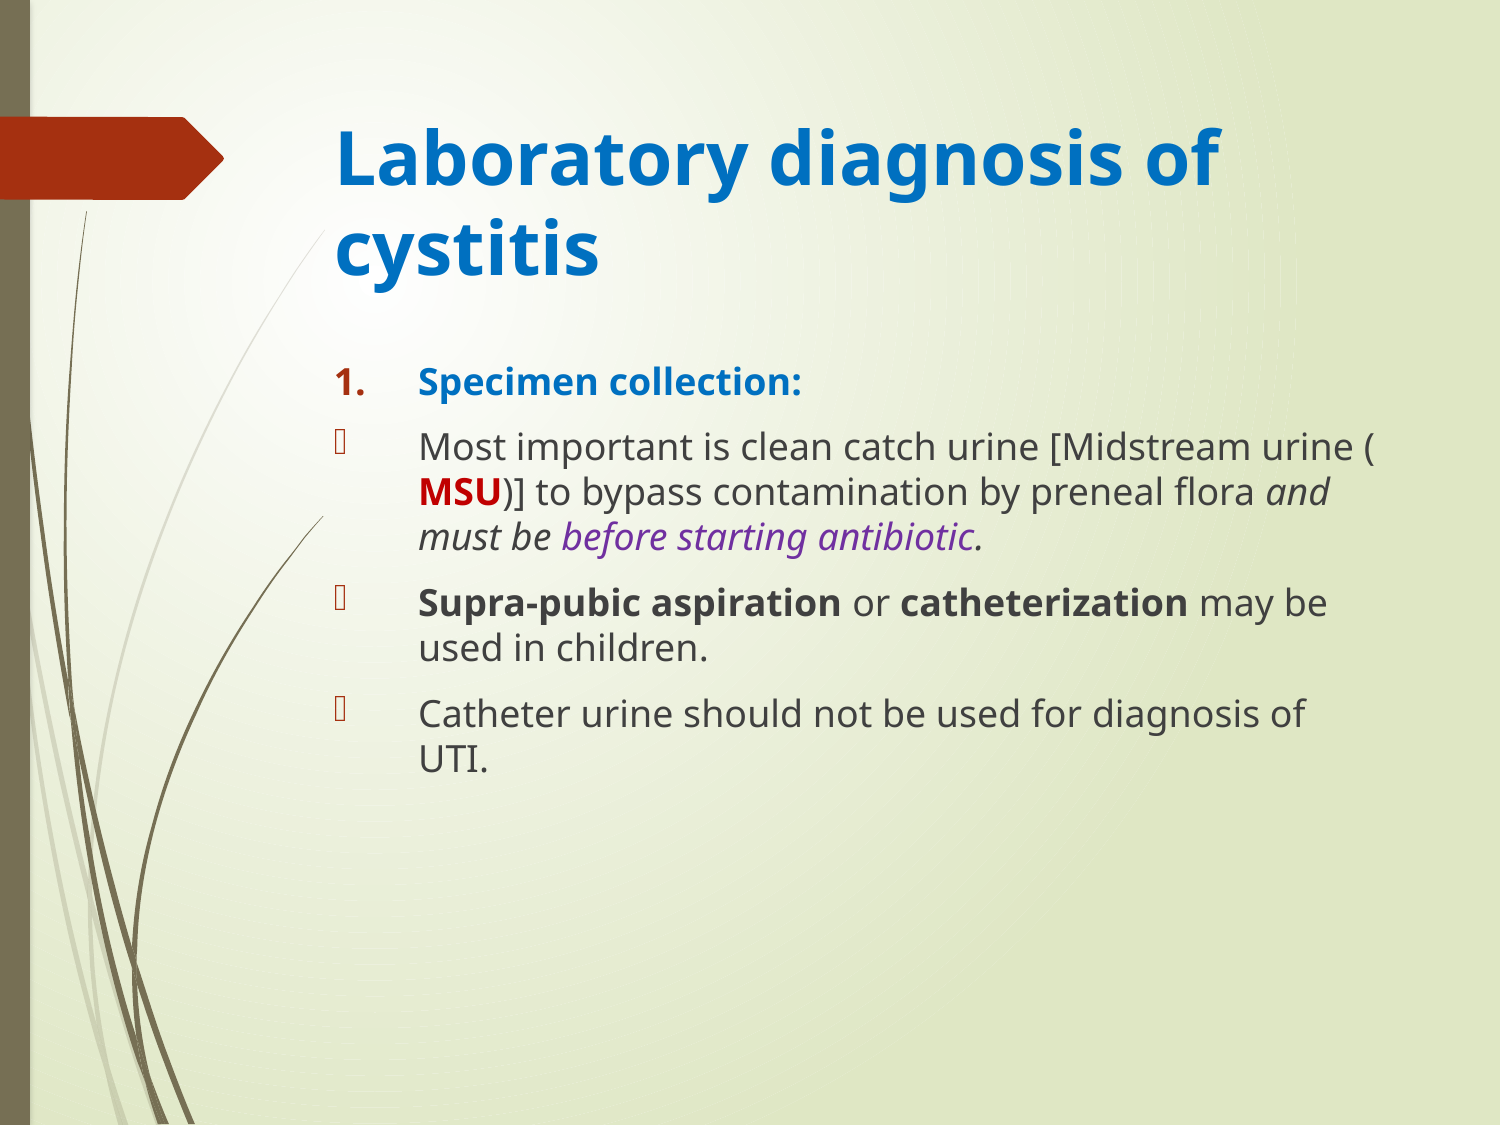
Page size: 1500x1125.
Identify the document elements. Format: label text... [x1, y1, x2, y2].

list Specimen collection: Most important is clean catch urine [Midstream urine ( MSU)] to bypass contamination by preneal flora and must be before starting antibiotic. Supra-pubic aspiration or catheterization may be used in children. Catheter urine should not be used for diagnosis of UTI. [318, 350, 1400, 970]
title Laboratory diagnosis of cystitis [319, 102, 1400, 313]
